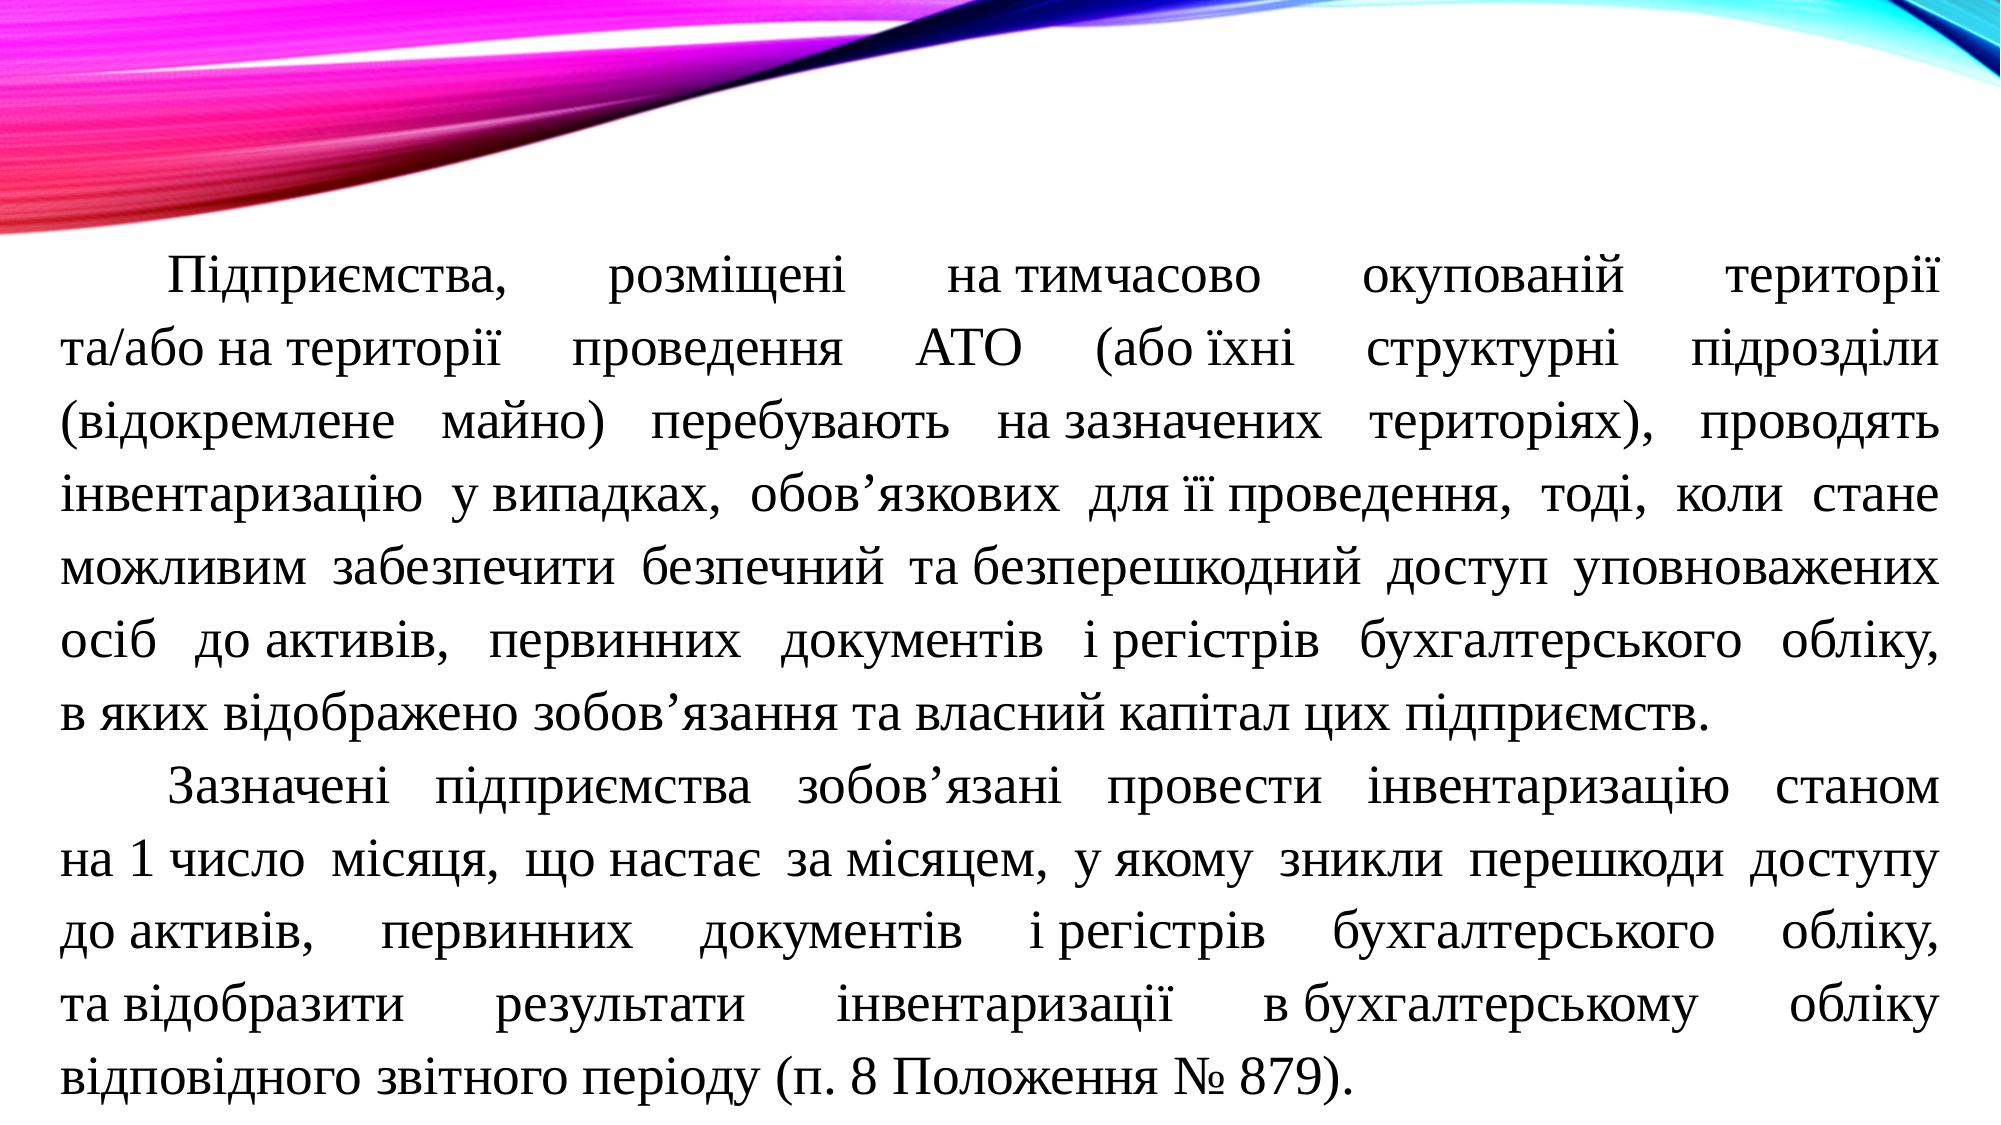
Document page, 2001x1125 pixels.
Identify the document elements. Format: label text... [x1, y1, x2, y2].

list Підприємства, розміщені на тимчасово окупованій території та/або на території проведення АТО (або їхні структурні підрозділи (відокремлене майно) перебувають на зазначених територіях), проводять інвентаризацію у випадках, обов’язкових для її проведення, тоді, коли стане можливим забезпечити безпечний та безперешкодний доступ уповноважених осіб до активів, первинних документів і регістрів бухгалтерського обліку, в яких відображено зобов’язання та власний капітал цих підприємств. Зазначені підприємства зобов’язані провести інвентаризацію станом на 1 число місяця, що настає за місяцем, у якому зникли перешкоди доступу до активів, первинних документів і регістрів бухгалтерського обліку, та відобразити результати інвентаризації в бухгалтерському обліку відповідного звітного періоду (п. 8 Положення № 879). [45, 223, 1957, 1125]
picture [1890, 0, 2000, 75]
picture [0, 0, 2000, 237]
picture [1910, 0, 2000, 45]
